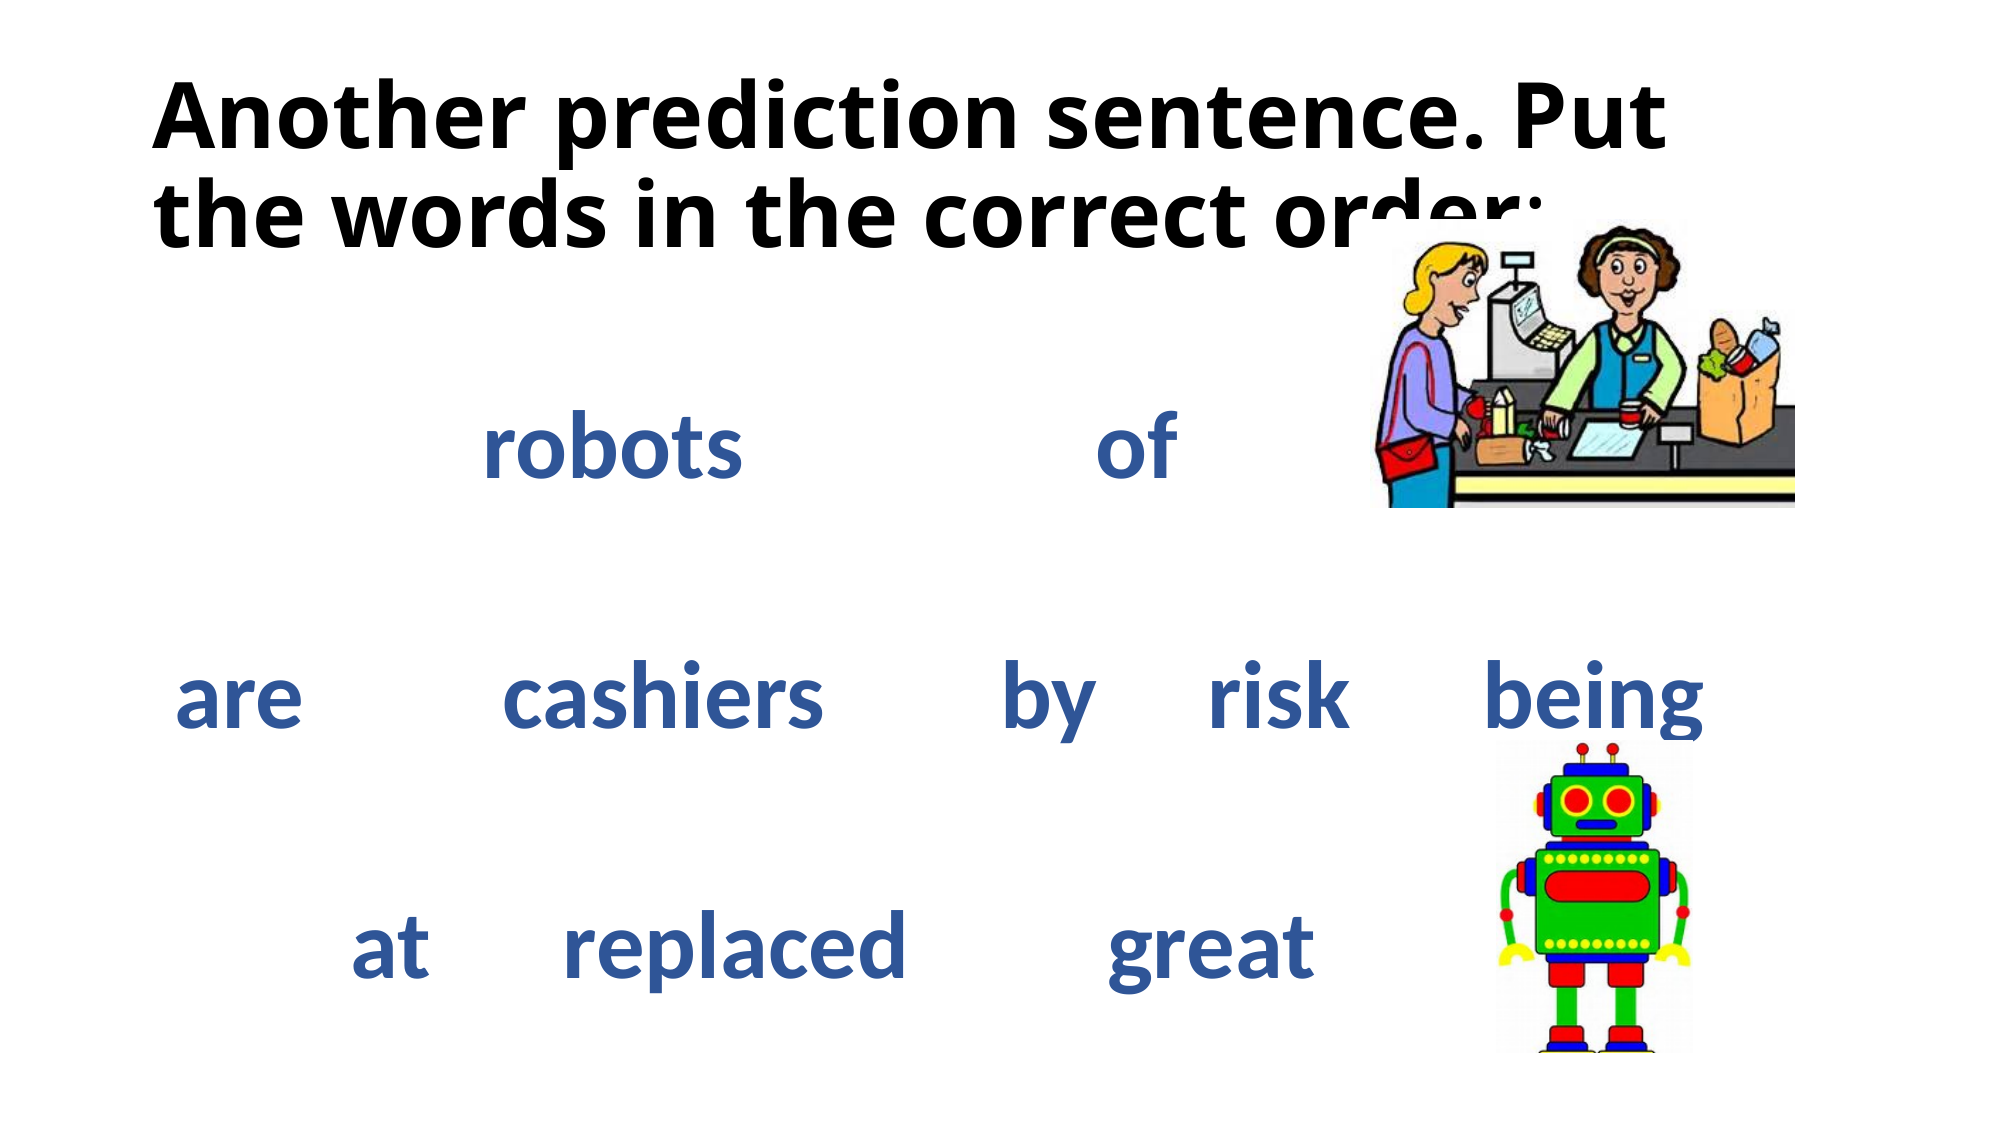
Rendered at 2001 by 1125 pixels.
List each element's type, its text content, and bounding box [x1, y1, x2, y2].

picture [1496, 740, 1693, 1053]
title Another prediction sentence. Put the words in the correct order: [137, 59, 1863, 278]
picture [1369, 219, 1795, 508]
list robots of are cashiers by risk being at replaced great [137, 299, 1863, 1014]
